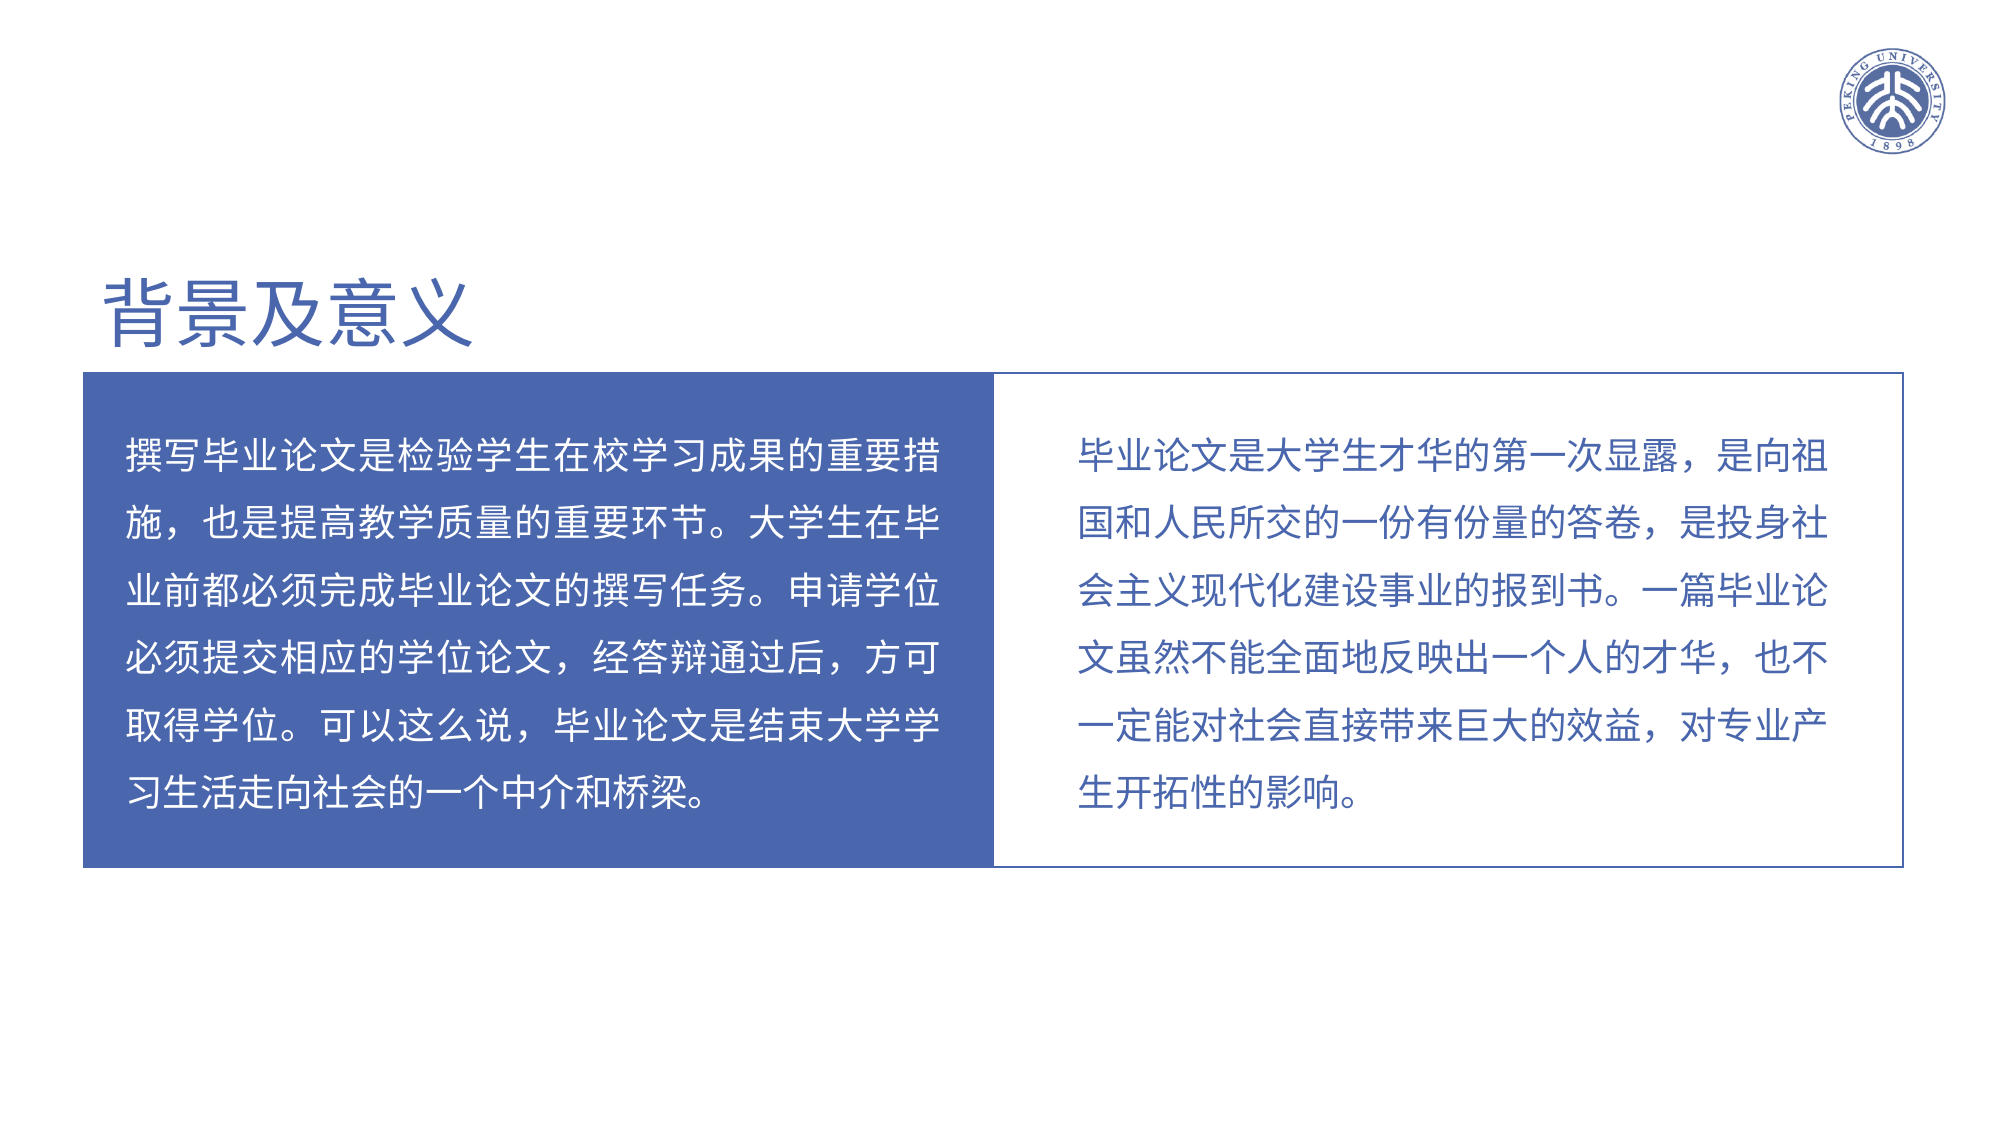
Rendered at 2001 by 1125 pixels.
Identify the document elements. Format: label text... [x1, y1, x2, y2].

text_box 背景及意义 [85, 259, 491, 365]
picture [1837, 47, 1946, 155]
text_box [992, 372, 1904, 868]
text_box [83, 372, 992, 868]
text_box 撰写毕业论文是检验学生在校学习成果的重要措施，也是提高教学质量的重要环节。大学生在毕业前都必须完成毕业论文的撰写任务。申请学位必须提交相应的学位论文，经答辩通过后，方可取得学位。可以这么说，毕业论文是结束大学学习生活走向社会的一个中介和桥梁。 [110, 401, 957, 822]
